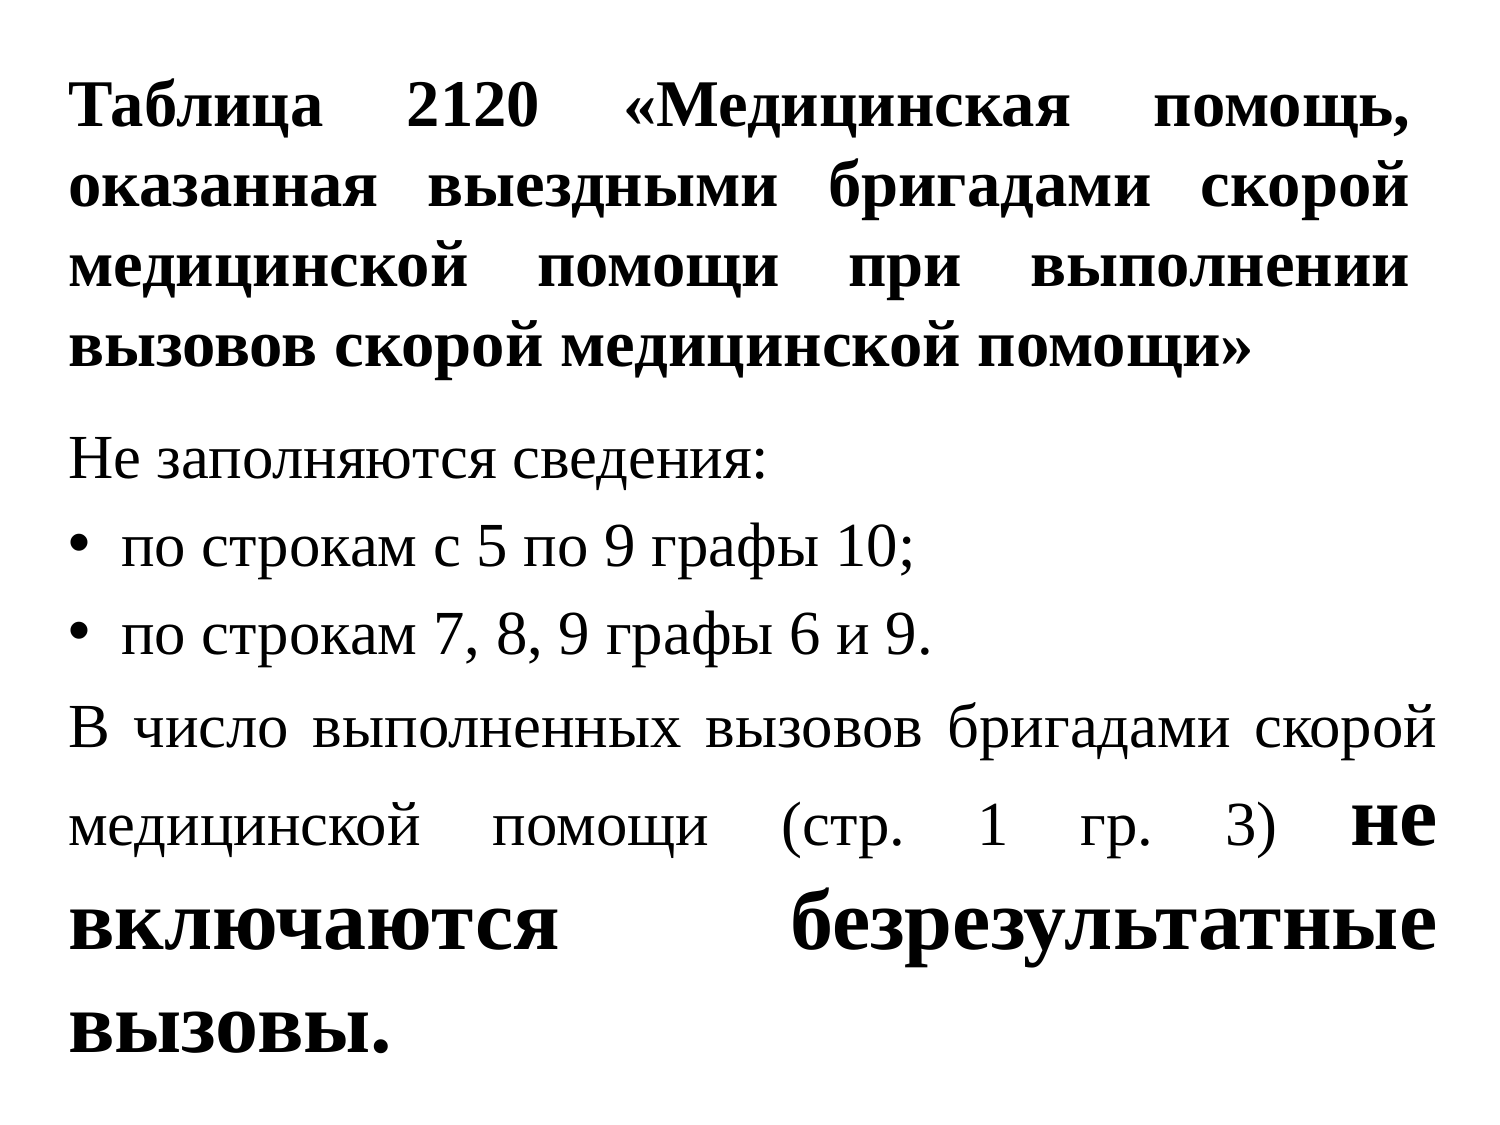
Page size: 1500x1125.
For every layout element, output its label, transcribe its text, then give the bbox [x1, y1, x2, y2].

title Таблица 2120 «Медицинская помощь, оказанная выездными бригадами скорой медицинской помощи при выполнении вызовов скорой медицинской помощи» [53, 78, 1427, 362]
list Не заполняются сведения: по строкам с 5 по 9 графы 10; по строкам 7, 8, 9 графы 6 и 9. В число выполненных вызовов бригадами скорой медицинской помощи (стр. 1 гр. 3) не включаются безрезультатные вызовы. [53, 408, 1454, 1083]
